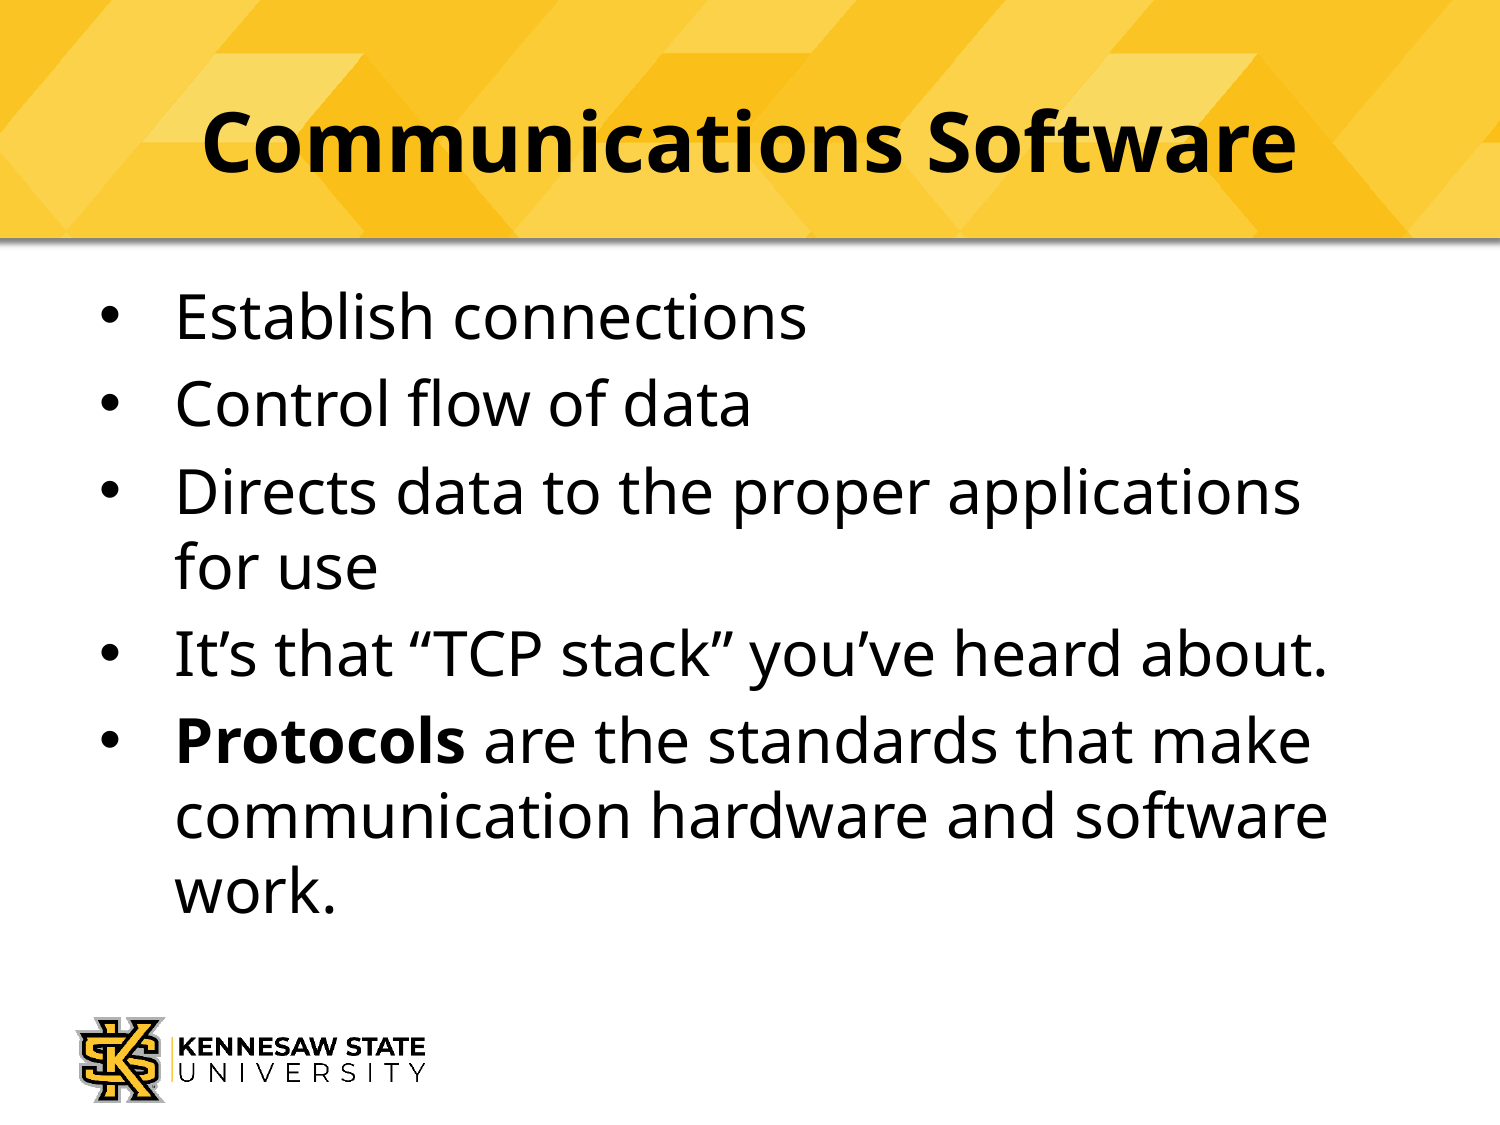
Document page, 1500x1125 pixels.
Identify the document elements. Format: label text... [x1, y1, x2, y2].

text_box Establish connections Control flow of data Directs data to the proper applications for use It’s that “TCP stack” you’ve heard about. Protocols are the standards that make communication hardware and software work. [85, 269, 1399, 1052]
picture [75, 1017, 425, 1103]
title Communications Software [75, 45, 1425, 233]
picture [0, 0, 1500, 251]
